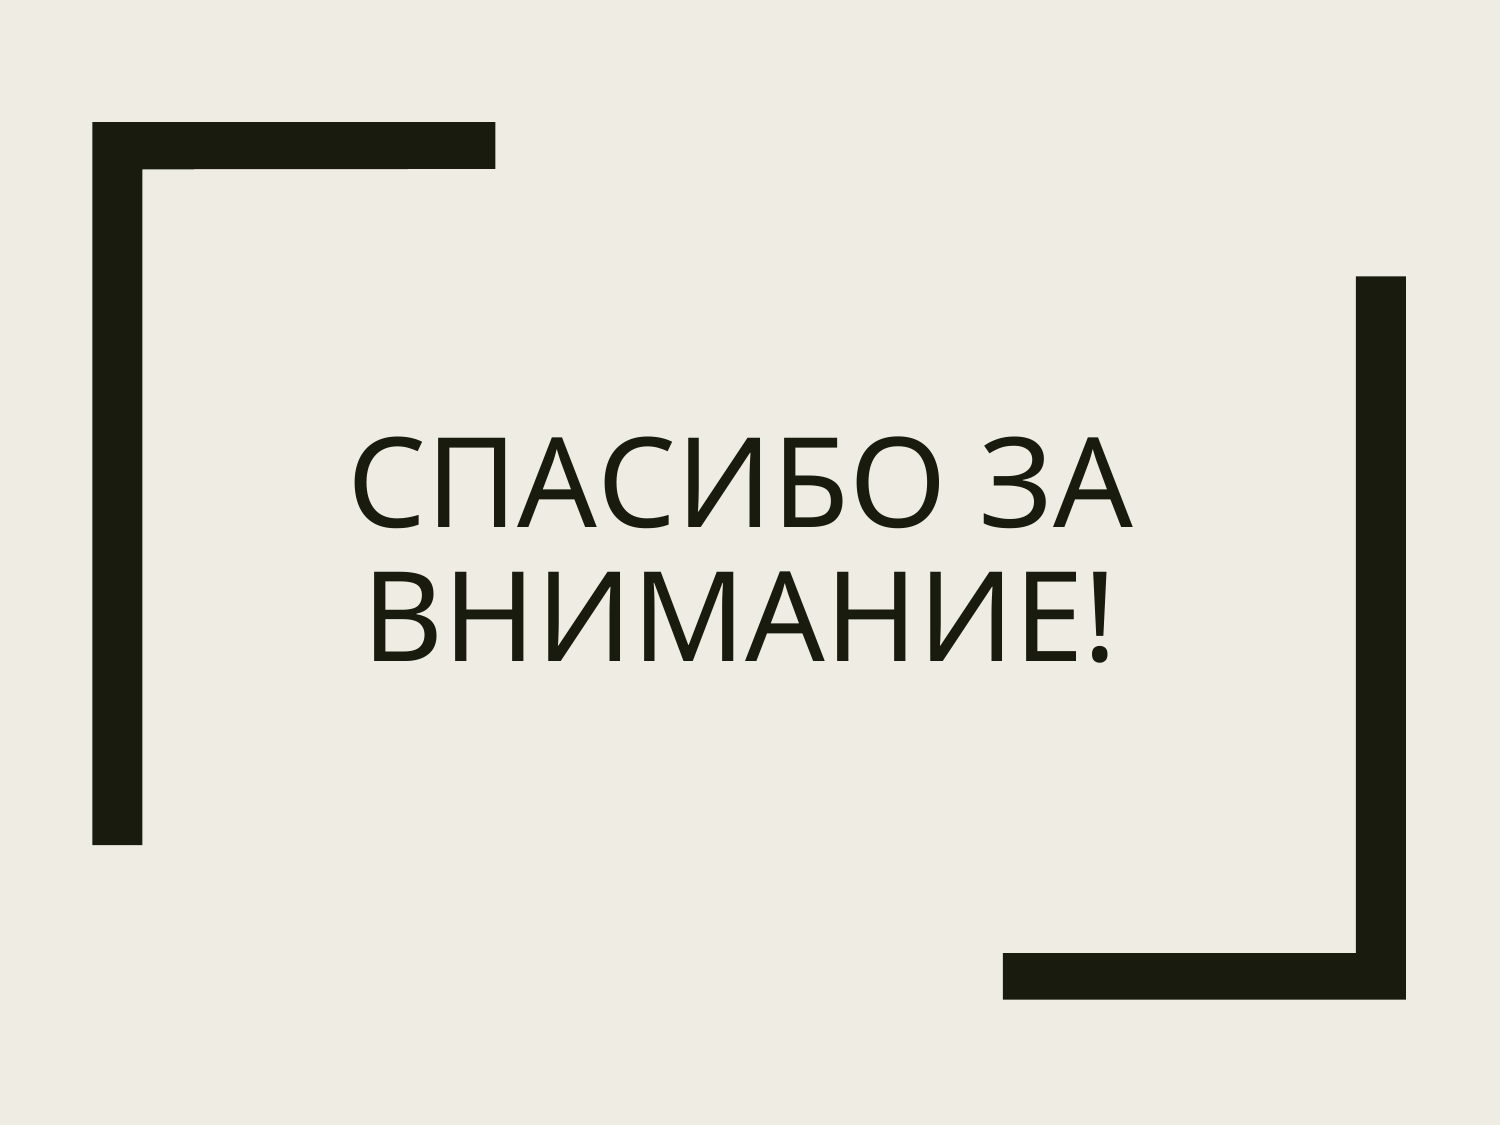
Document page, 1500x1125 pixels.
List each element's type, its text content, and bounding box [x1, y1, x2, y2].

title Спасибо за внимание! [226, 410, 1255, 696]
